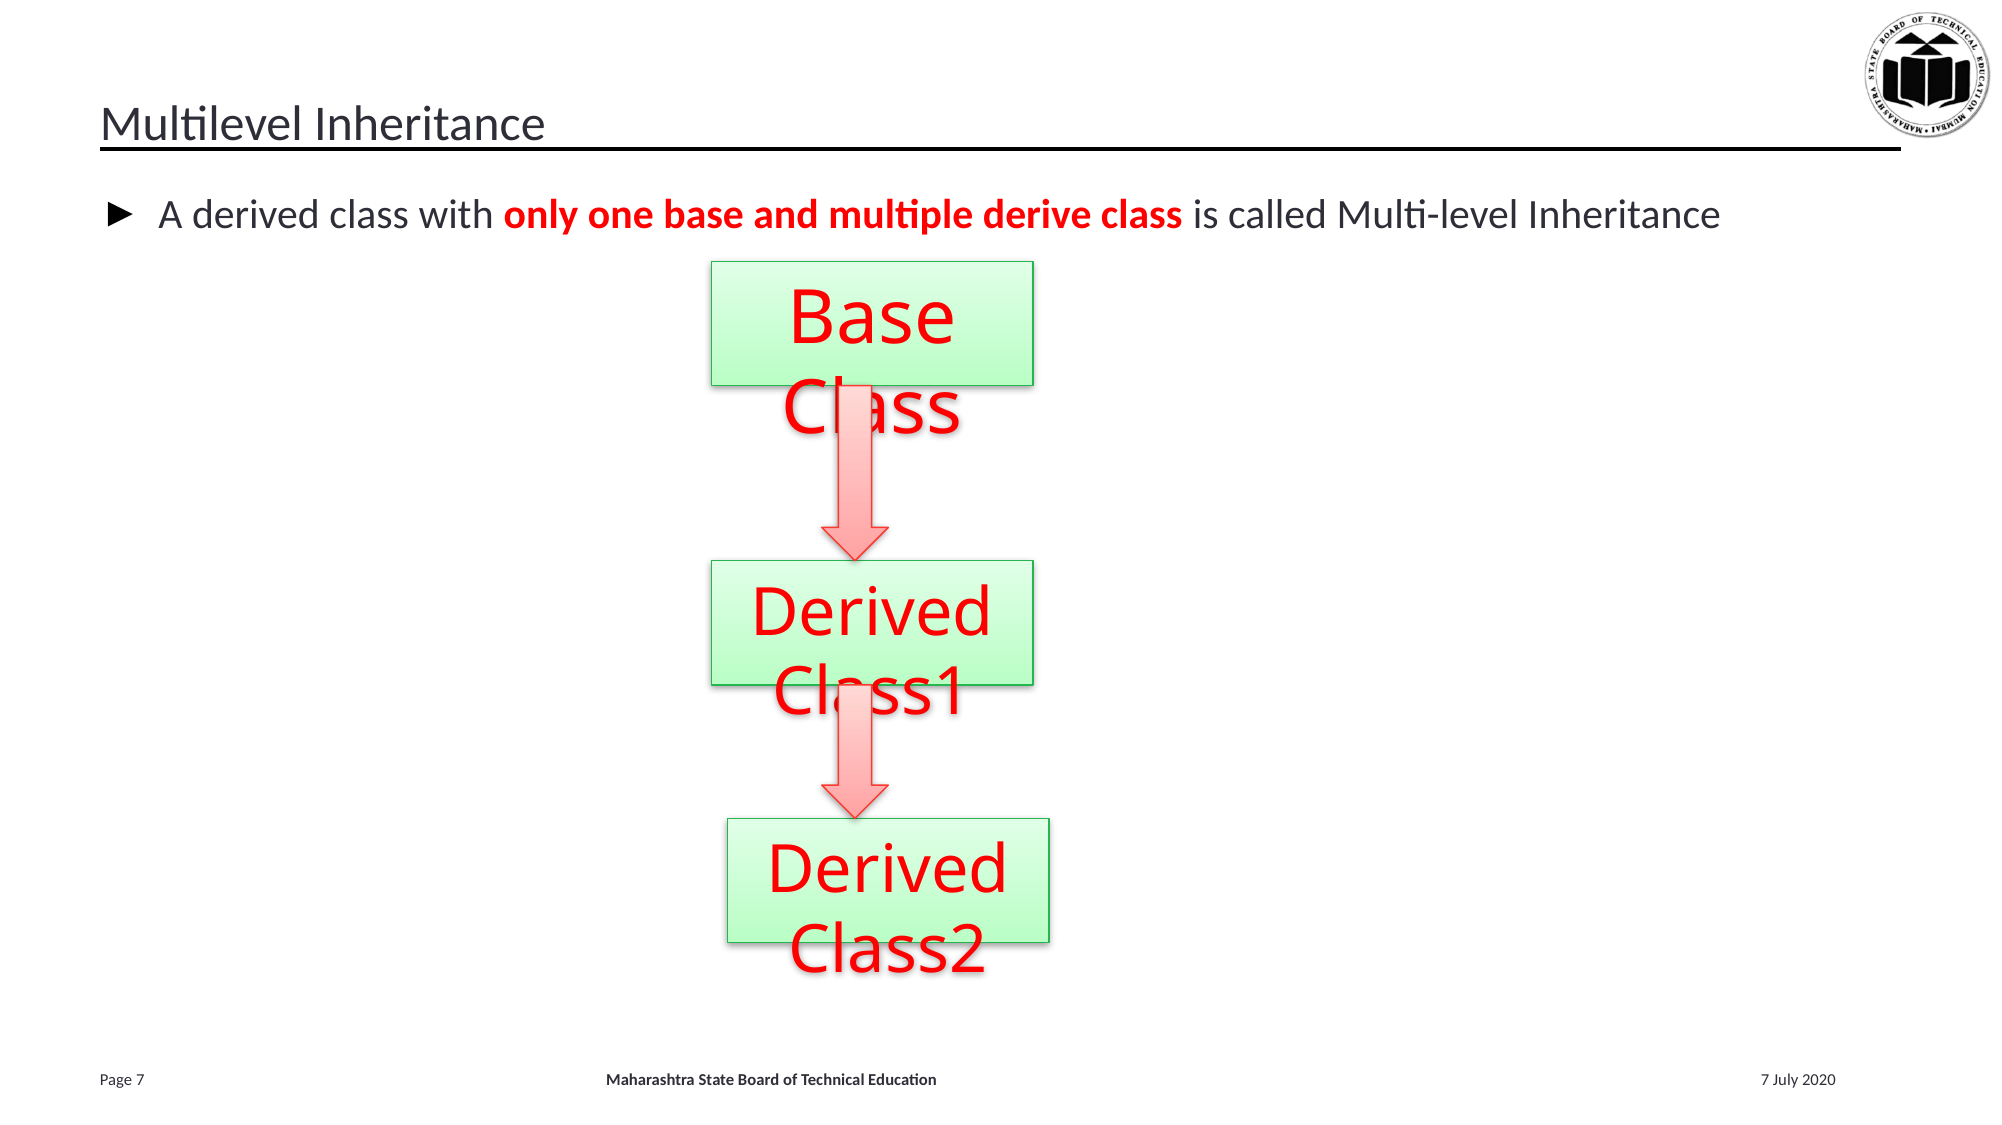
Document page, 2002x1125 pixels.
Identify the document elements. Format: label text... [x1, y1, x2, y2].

text_box [821, 385, 889, 561]
text_box Base Class [711, 261, 1033, 386]
text_box [821, 684, 889, 819]
title Multilevel Inheritance [100, 48, 1901, 146]
text_box Derived Class1 [711, 560, 1033, 685]
list A derived class with only one base and multiple derive class is called Multi-level Inheritance [100, 186, 1901, 999]
text_box Derived Class2 [727, 818, 1049, 943]
picture [1852, 0, 2001, 149]
